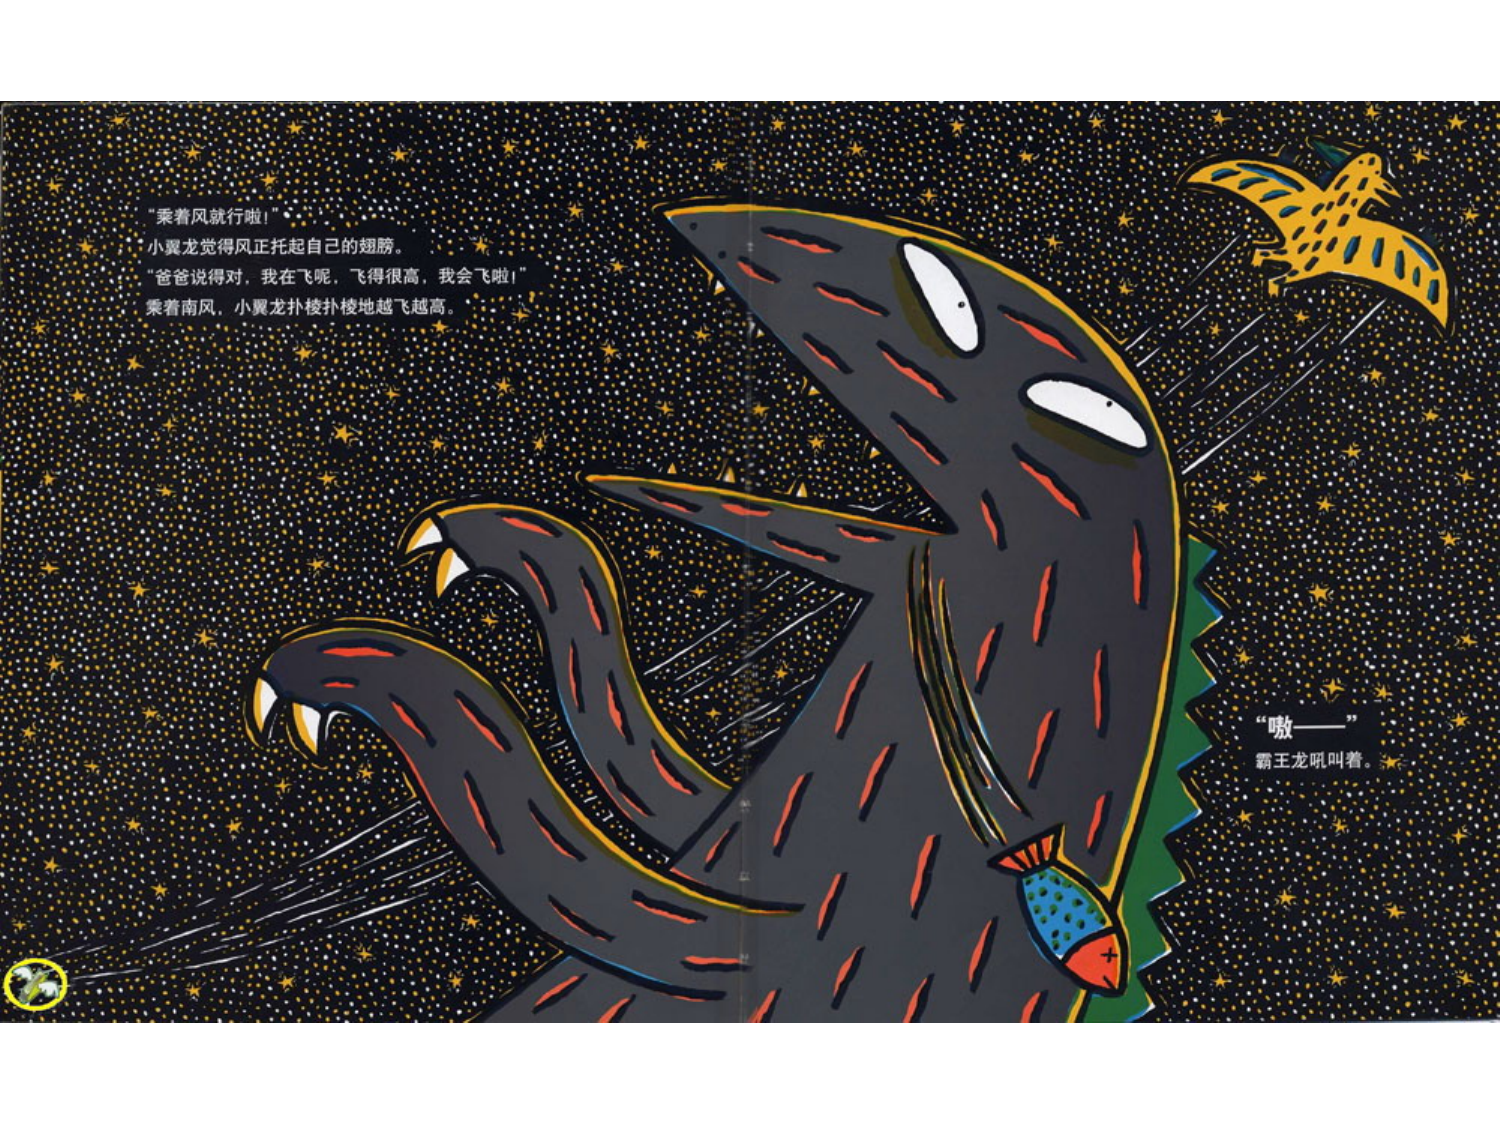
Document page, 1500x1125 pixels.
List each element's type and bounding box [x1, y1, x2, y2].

picture [0, 101, 1500, 1024]
